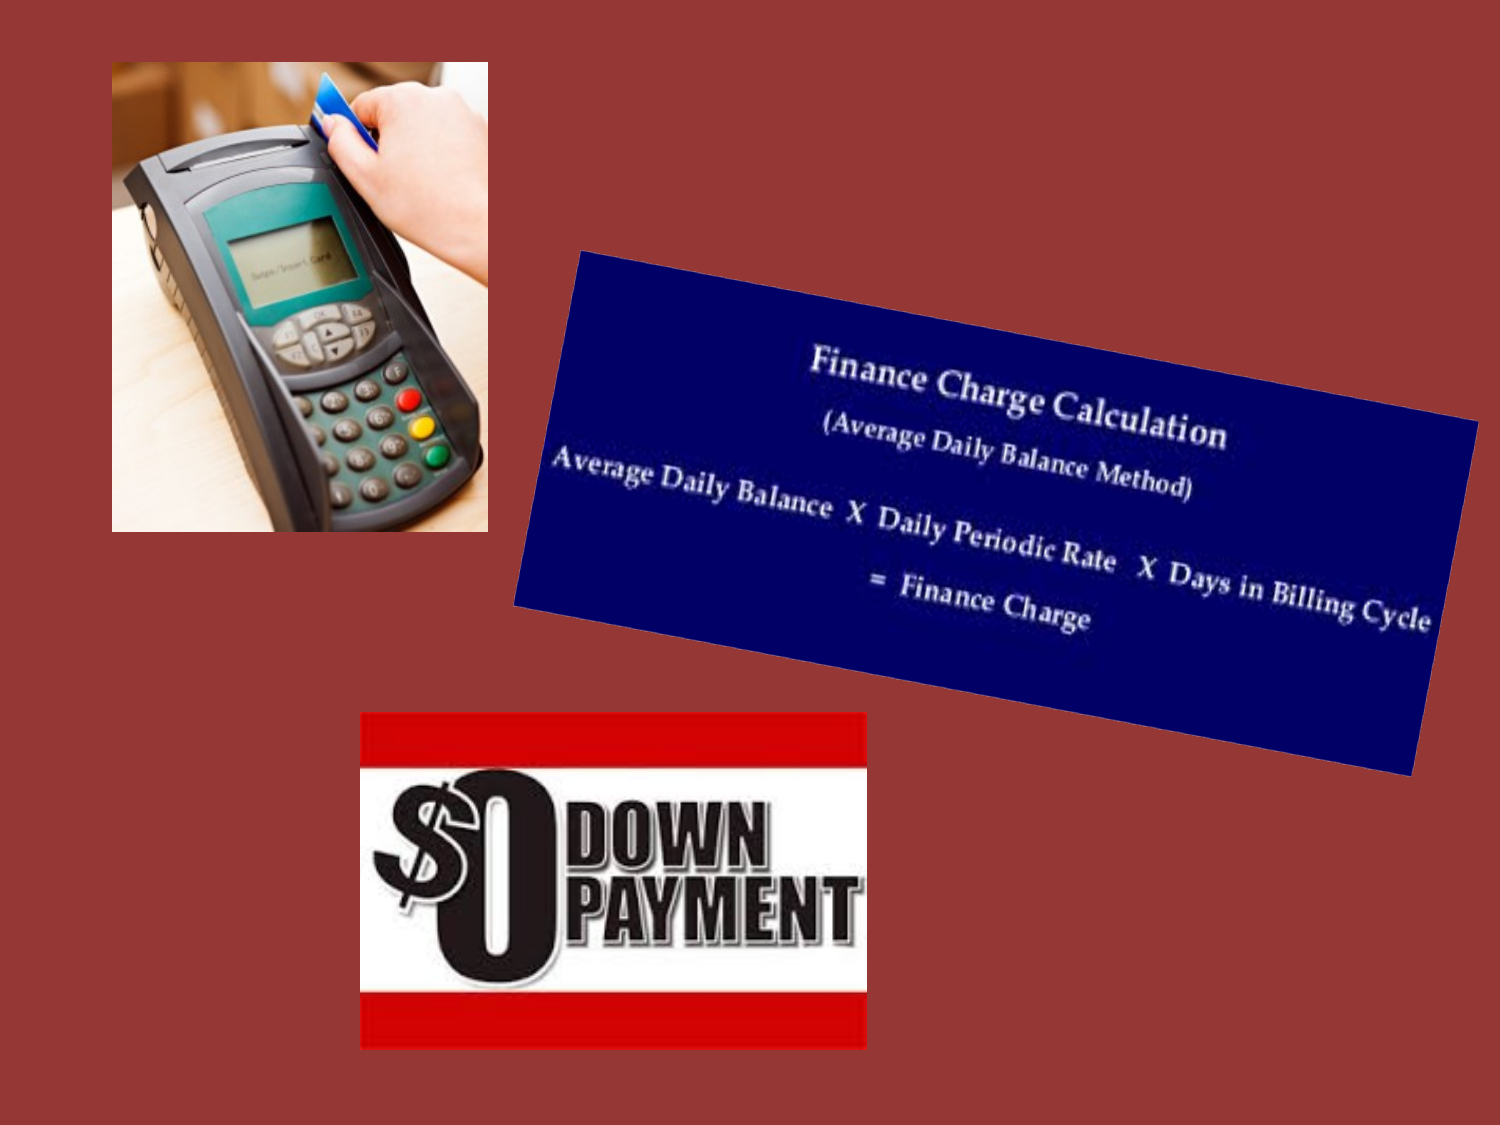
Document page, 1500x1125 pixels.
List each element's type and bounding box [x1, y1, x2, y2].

list [112, 62, 488, 532]
picture [360, 712, 867, 1051]
picture [514, 252, 1478, 776]
